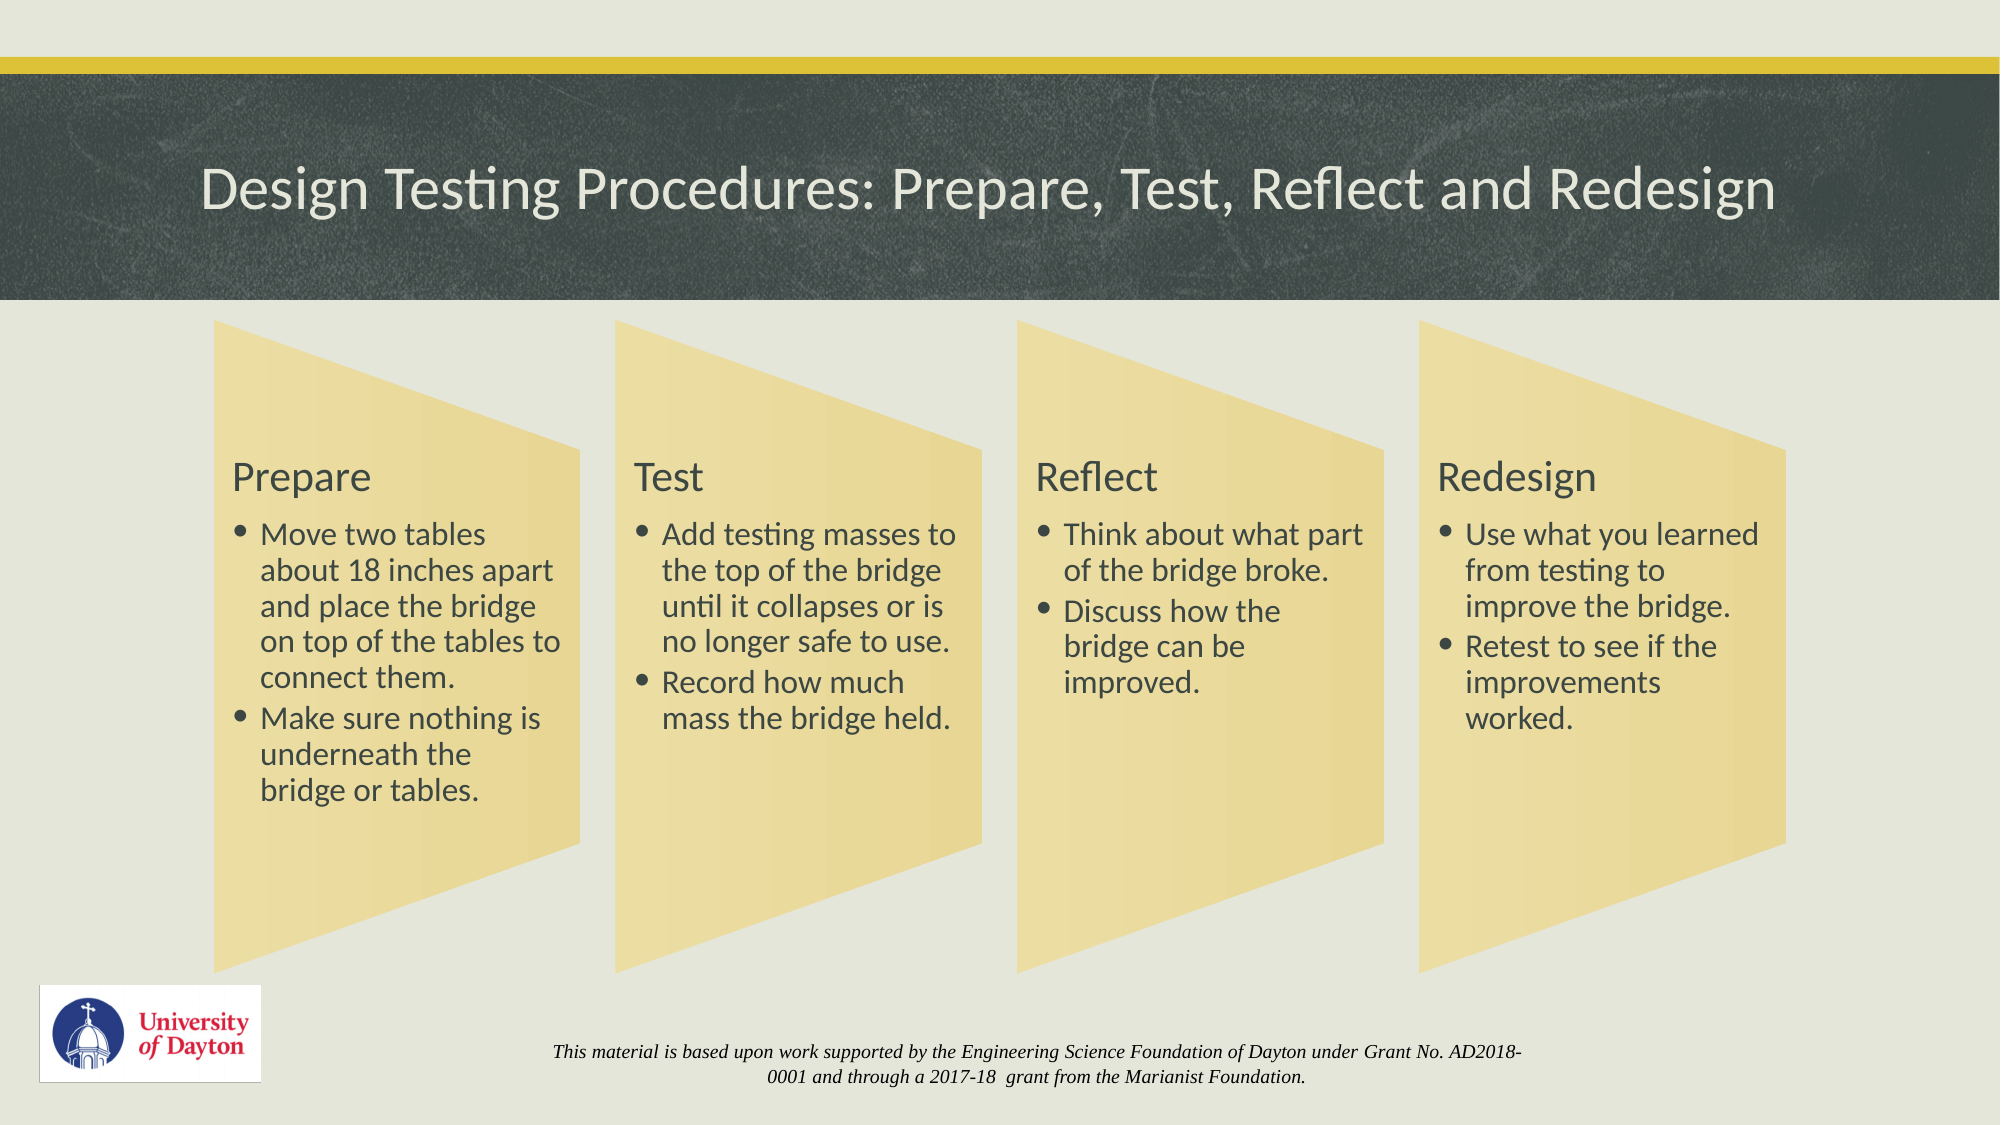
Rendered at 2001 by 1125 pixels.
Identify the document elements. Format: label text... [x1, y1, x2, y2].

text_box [209, 325, 1790, 968]
picture [0, 74, 2000, 300]
title Design Testing Procedures: Prepare, Test, Reflect and Redesign [185, 76, 1909, 300]
picture [0, 839, 301, 1125]
